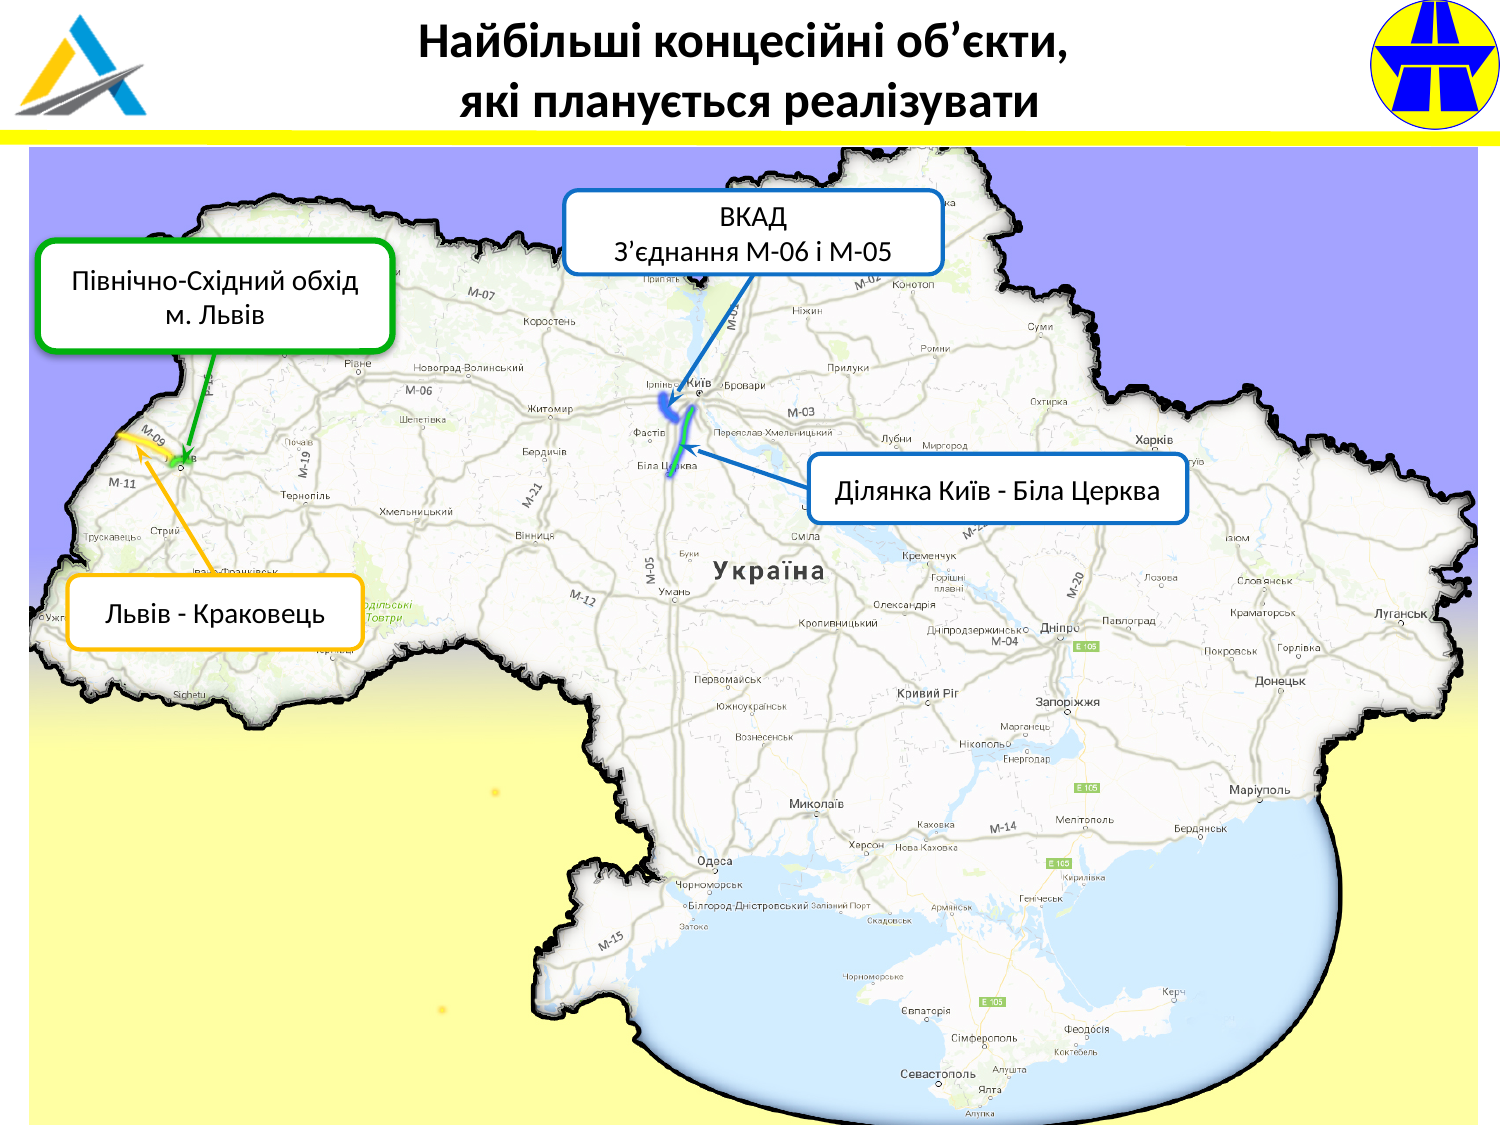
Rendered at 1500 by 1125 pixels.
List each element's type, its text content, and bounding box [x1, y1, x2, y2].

picture [0, 0, 160, 131]
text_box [135, 444, 216, 576]
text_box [666, 274, 754, 409]
picture [29, 147, 1478, 1125]
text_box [182, 351, 216, 443]
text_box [678, 444, 810, 489]
text_box Найбільші концесійні об’єкти, які планується реалізувати [161, 2, 1365, 131]
picture [1369, 0, 1500, 131]
